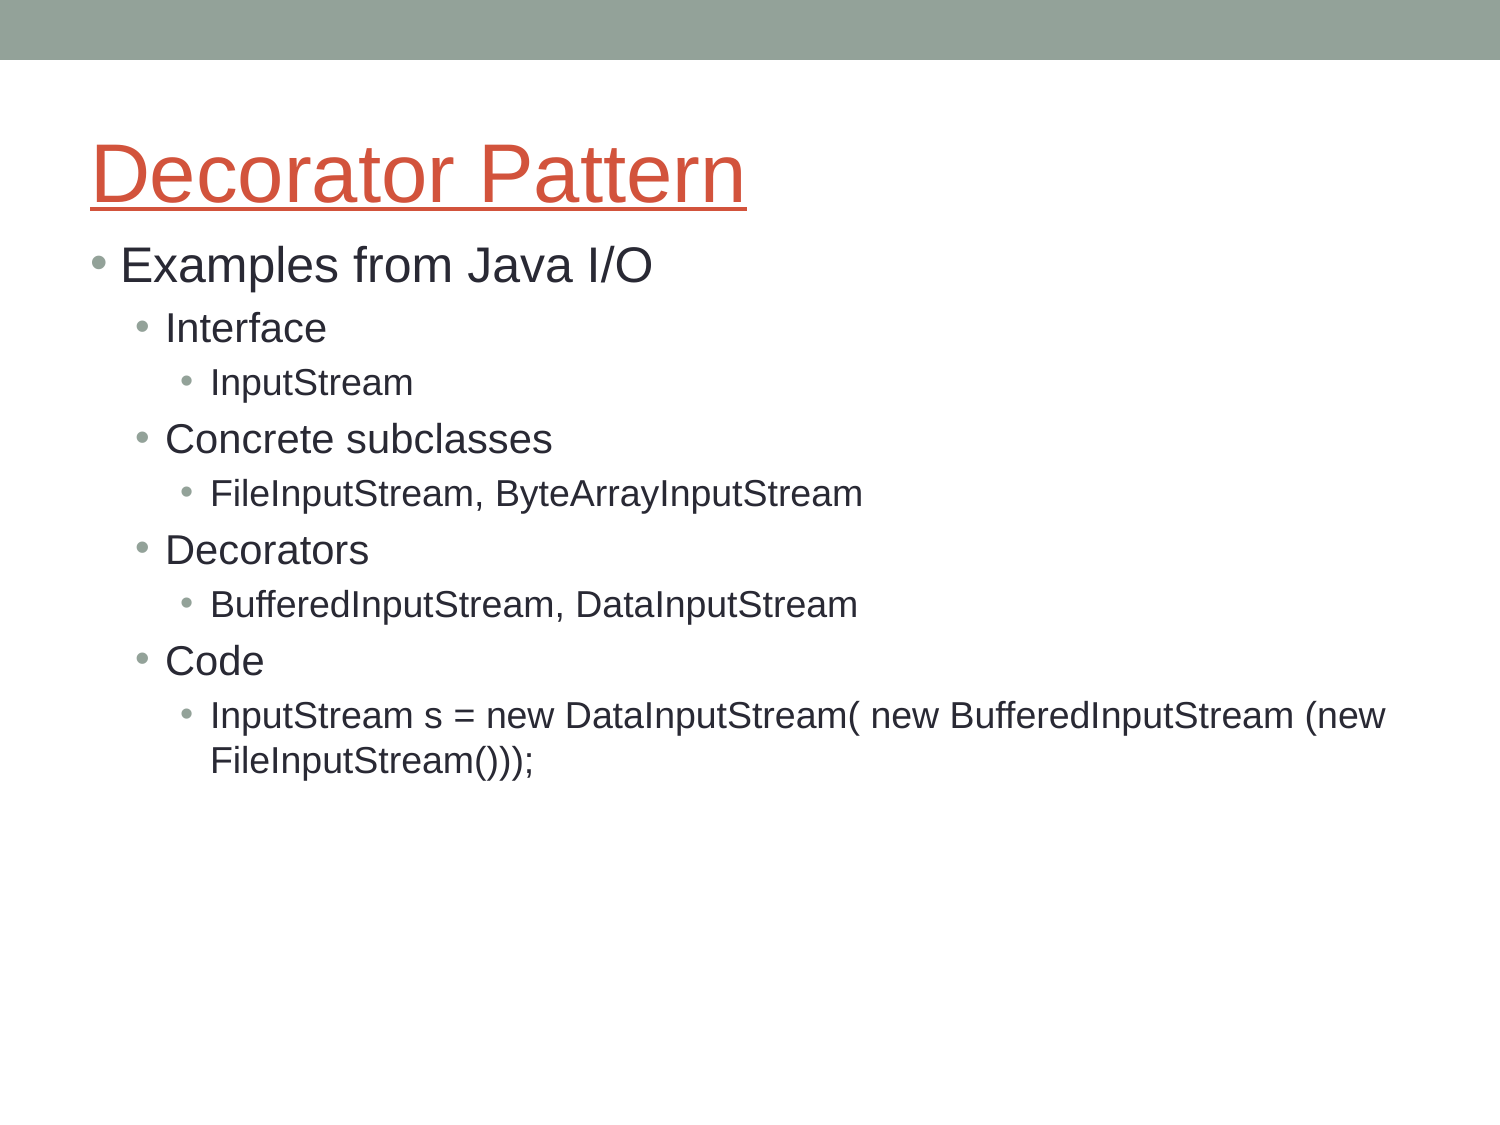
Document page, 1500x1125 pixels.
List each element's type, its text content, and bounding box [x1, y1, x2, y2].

list Examples from Java I/O Interface InputStream Concrete subclasses FileInputStream, ByteArrayInputStream Decorators BufferedInputStream, DataInputStream Code InputStream s = new DataInputStream( new BufferedInputStream (new FileInputStream())); [75, 224, 1425, 1025]
title Decorator Pattern [75, 87, 1425, 224]
